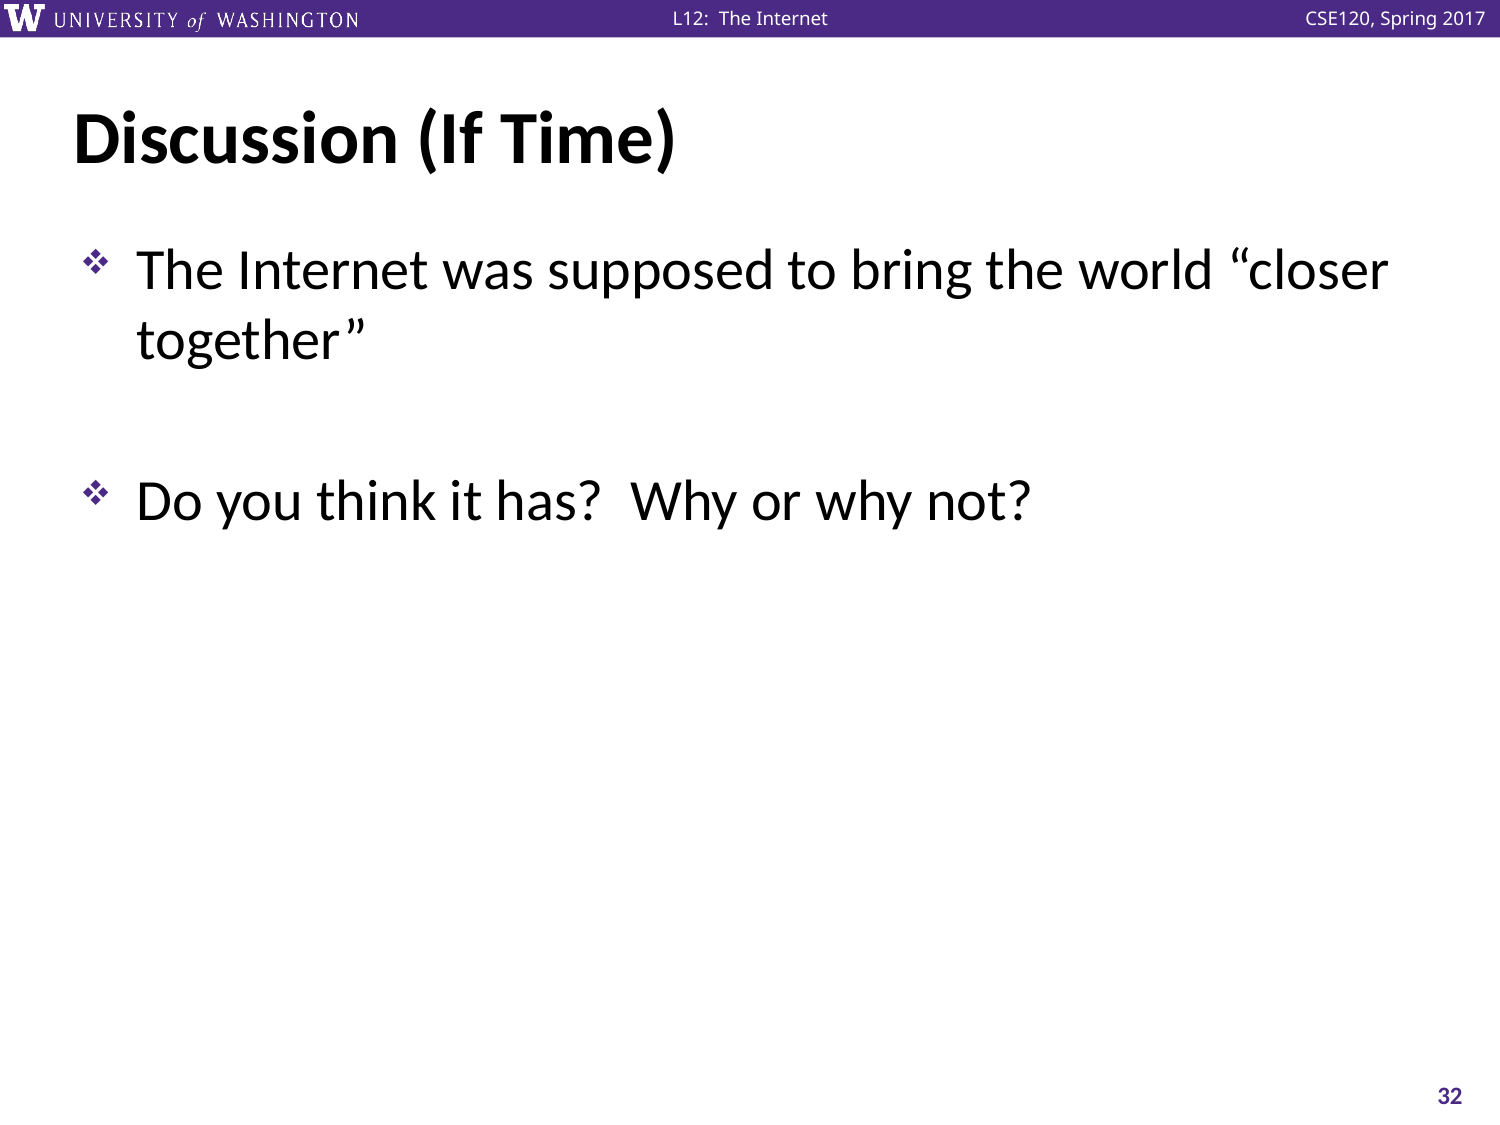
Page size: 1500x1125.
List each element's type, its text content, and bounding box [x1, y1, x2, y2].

slide_number 32 [1400, 1065, 1500, 1125]
picture [4, 4, 358, 32]
list The Internet was supposed to bring the world “closer together” Do you think it has? Why or why not? [64, 223, 1438, 1040]
title Discussion (If Time) [58, 71, 1438, 197]
